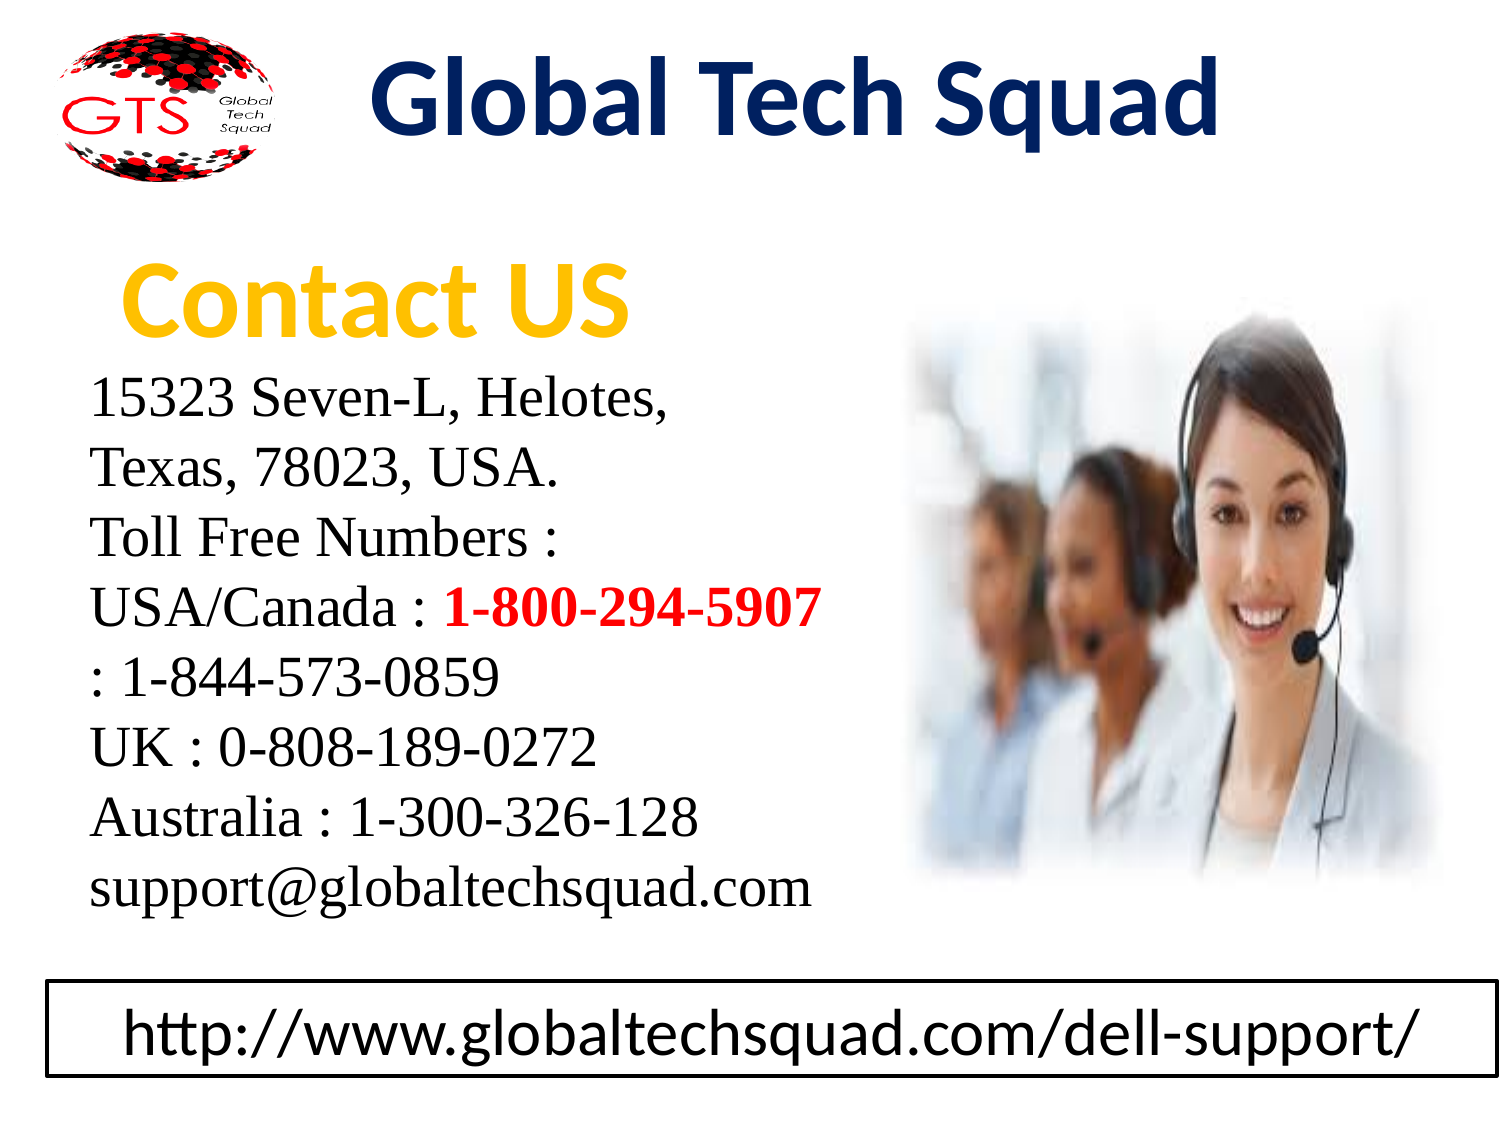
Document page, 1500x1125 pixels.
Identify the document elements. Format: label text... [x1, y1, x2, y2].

text_box 15323 Seven-L, Helotes, Texas, 78023, USA. Toll Free Numbers : USA/Canada : 1-800-294-5907 : 1-844-573-0859 UK : 0-808-189-0272 Australia : 1-300-326-128 support@globaltechsquad.com [75, 350, 1075, 925]
picture [899, 297, 1451, 892]
text_box http://www.globaltechsquad.com/dell-support/ [45, 979, 1499, 1078]
picture [49, 32, 276, 183]
text_box Contact US [106, 217, 648, 350]
text_box Global Tech Squad [354, 15, 1239, 166]
